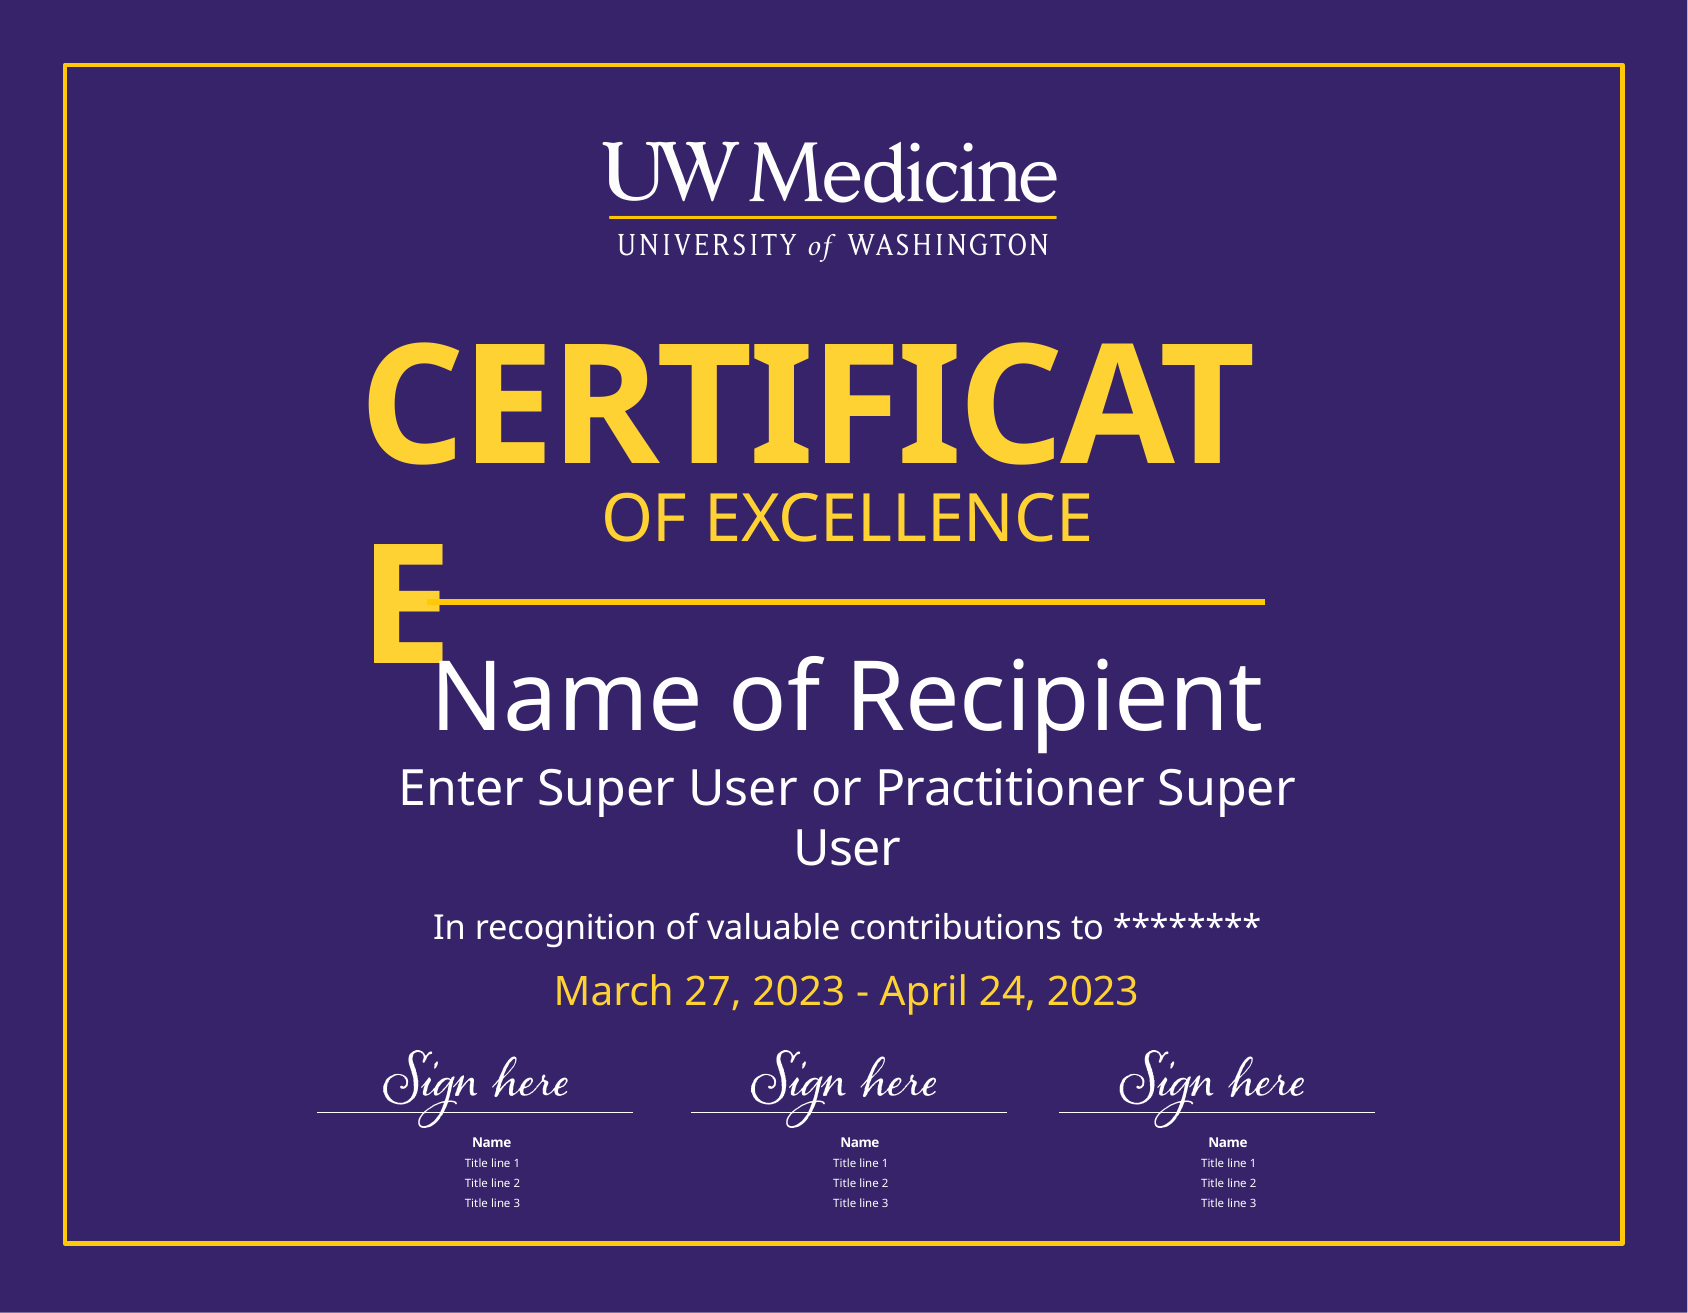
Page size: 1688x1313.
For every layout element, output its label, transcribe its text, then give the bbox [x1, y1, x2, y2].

picture [751, 1049, 936, 1128]
text_box OF EXCELLENCE Name of Recipient Enter Super User or Practitioner Super User In recognition of valuable contributions to ******** March 27, 2023 - April 24, 2023 [356, 472, 1336, 1014]
text_box [64, 64, 1623, 1244]
text_box Name Title line 1 Title line 2 Title line 3 [831, 1137, 890, 1210]
text_box [0, 0, 1688, 1313]
picture [1118, 1049, 1304, 1128]
picture [382, 1049, 568, 1128]
title CERTIFICATE [357, 294, 1337, 697]
text_box Name Title line 1 Title line 2 Title line 3 [462, 1137, 522, 1210]
picture [591, 126, 1071, 274]
text_box Name Title line 1 Title line 2 Title line 3 [1198, 1137, 1258, 1210]
